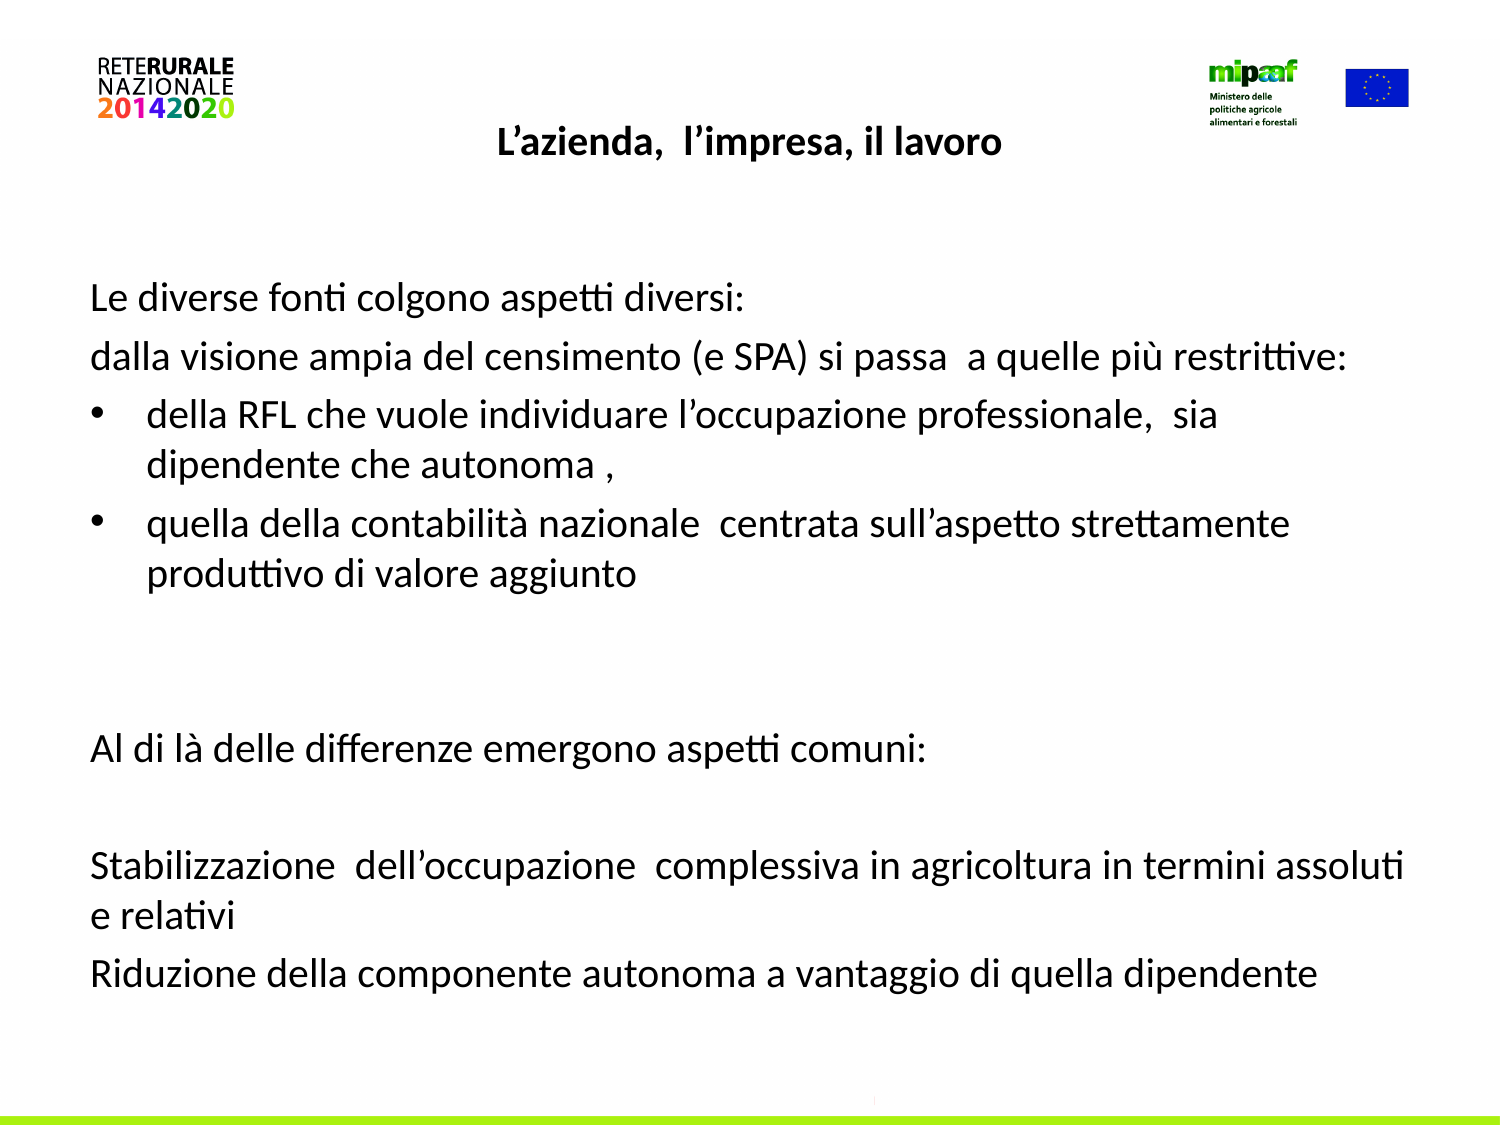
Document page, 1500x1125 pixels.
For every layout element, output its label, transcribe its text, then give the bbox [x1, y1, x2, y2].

picture [0, 39, 1500, 1125]
title L’azienda, l’impresa, il lavoro [75, 45, 1425, 233]
list Le diverse fonti colgono aspetti diversi: dalla visione ampia del censimento (e SPA) si passa a quelle più restrittive: della RFL che vuole individuare l’occupazione professionale, sia dipendente che autonoma , quella della contabilità nazionale centrata sull’aspetto strettamente produttivo di valore aggiunto Al di là delle differenze emergono aspetti comuni: Stabilizzazione dell’occupazione complessiva in agricoltura in termini assoluti e relativi Riduzione della componente autonoma a vantaggio di quella dipendente [75, 262, 1425, 1005]
